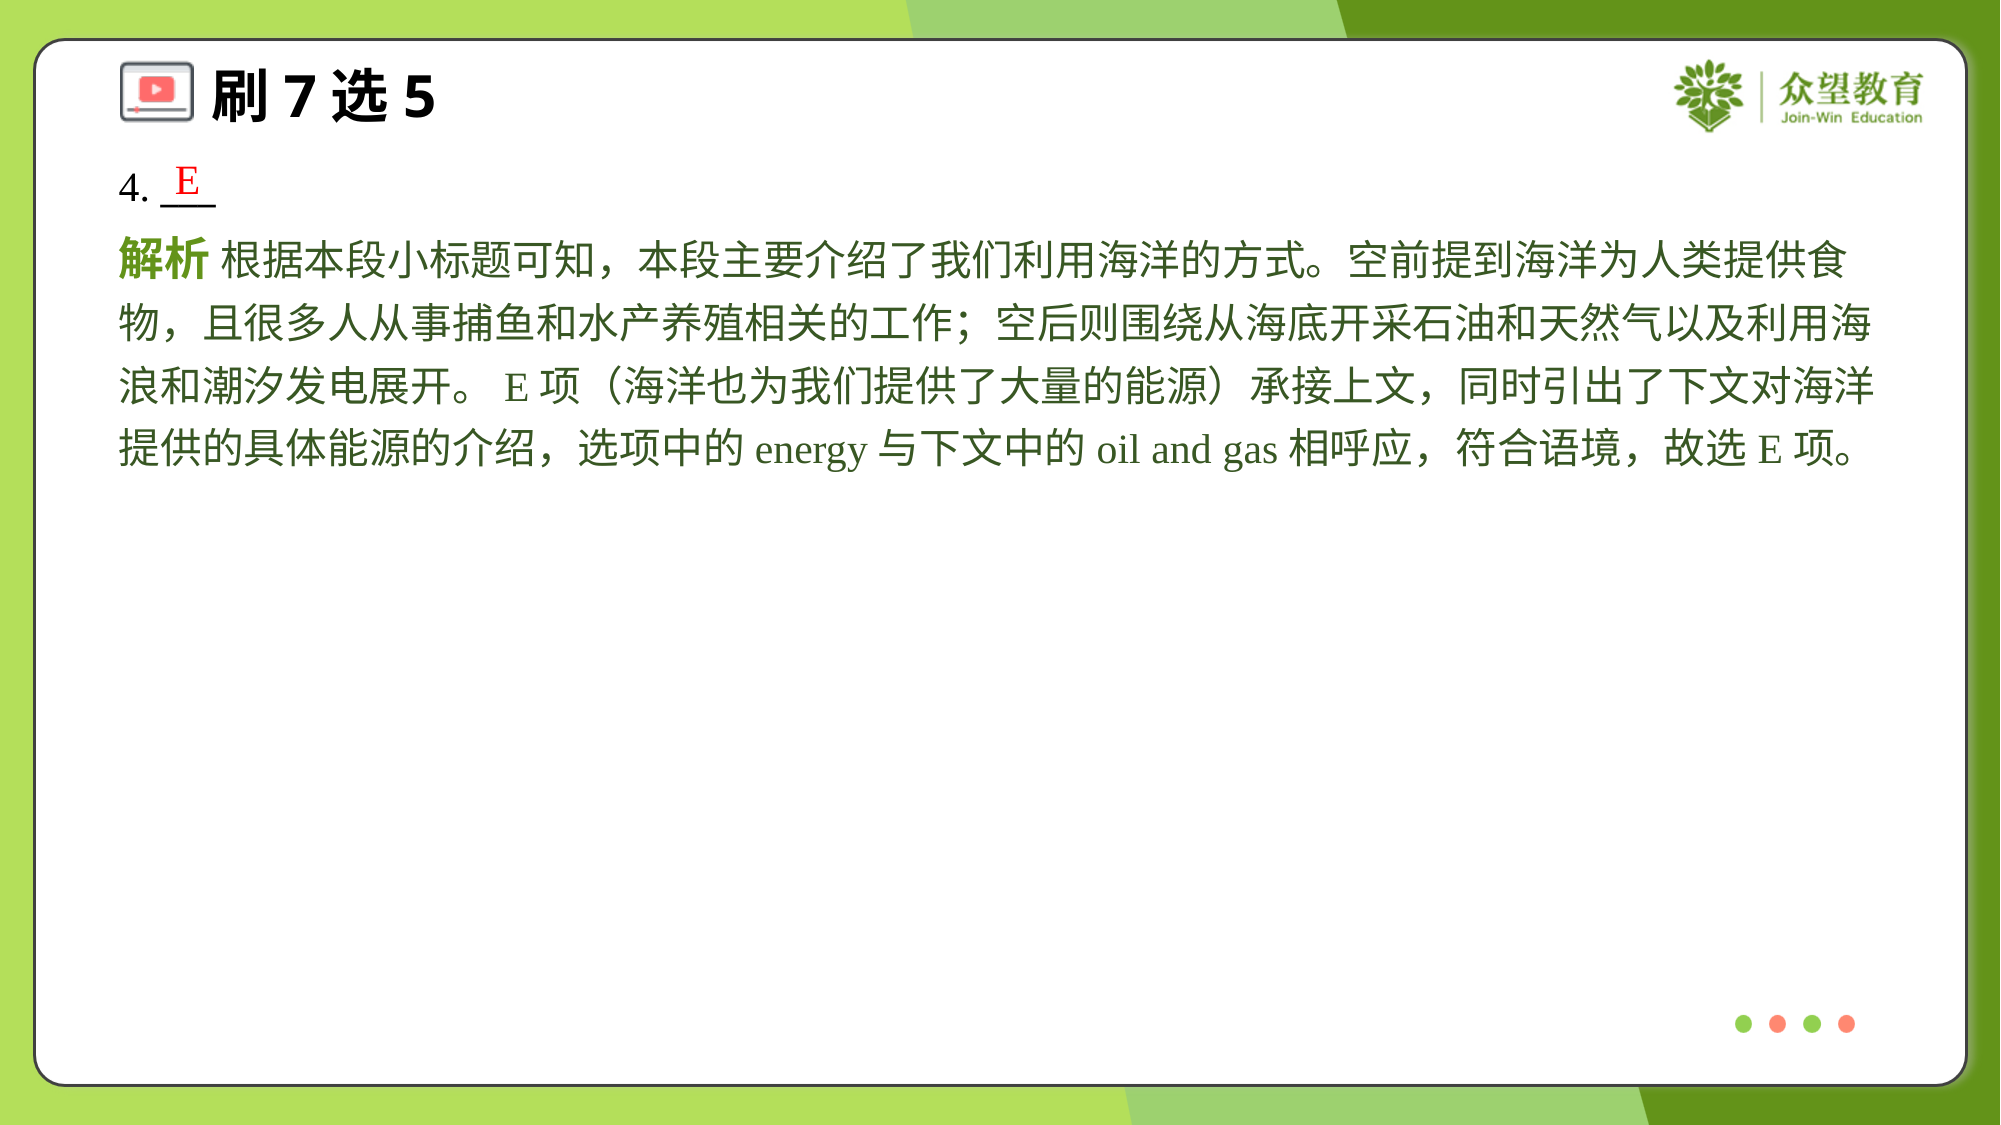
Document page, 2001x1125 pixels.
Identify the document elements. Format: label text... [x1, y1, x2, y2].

text_box 4. ___ [118, 146, 1883, 204]
text_box E [170, 140, 205, 199]
picture [0, 0, 2000, 1125]
text_box 解析 根据本段小标题可知，本段主要介绍了我们利用海洋的方式。空前提到海洋为人类提供食物，且很多人从事捕鱼和水产养殖相关的工作；空后则围绕从海底开采石油和天然气以及利用海浪和潮汐发电展开。E项（海洋也为我们提供了大量的能源）承接上文，同时引出了下文对海洋提供的具体能源的介绍，选项中的energy与下文中的oil and gas相呼应，符合语境，故选E项。 [118, 215, 1883, 467]
